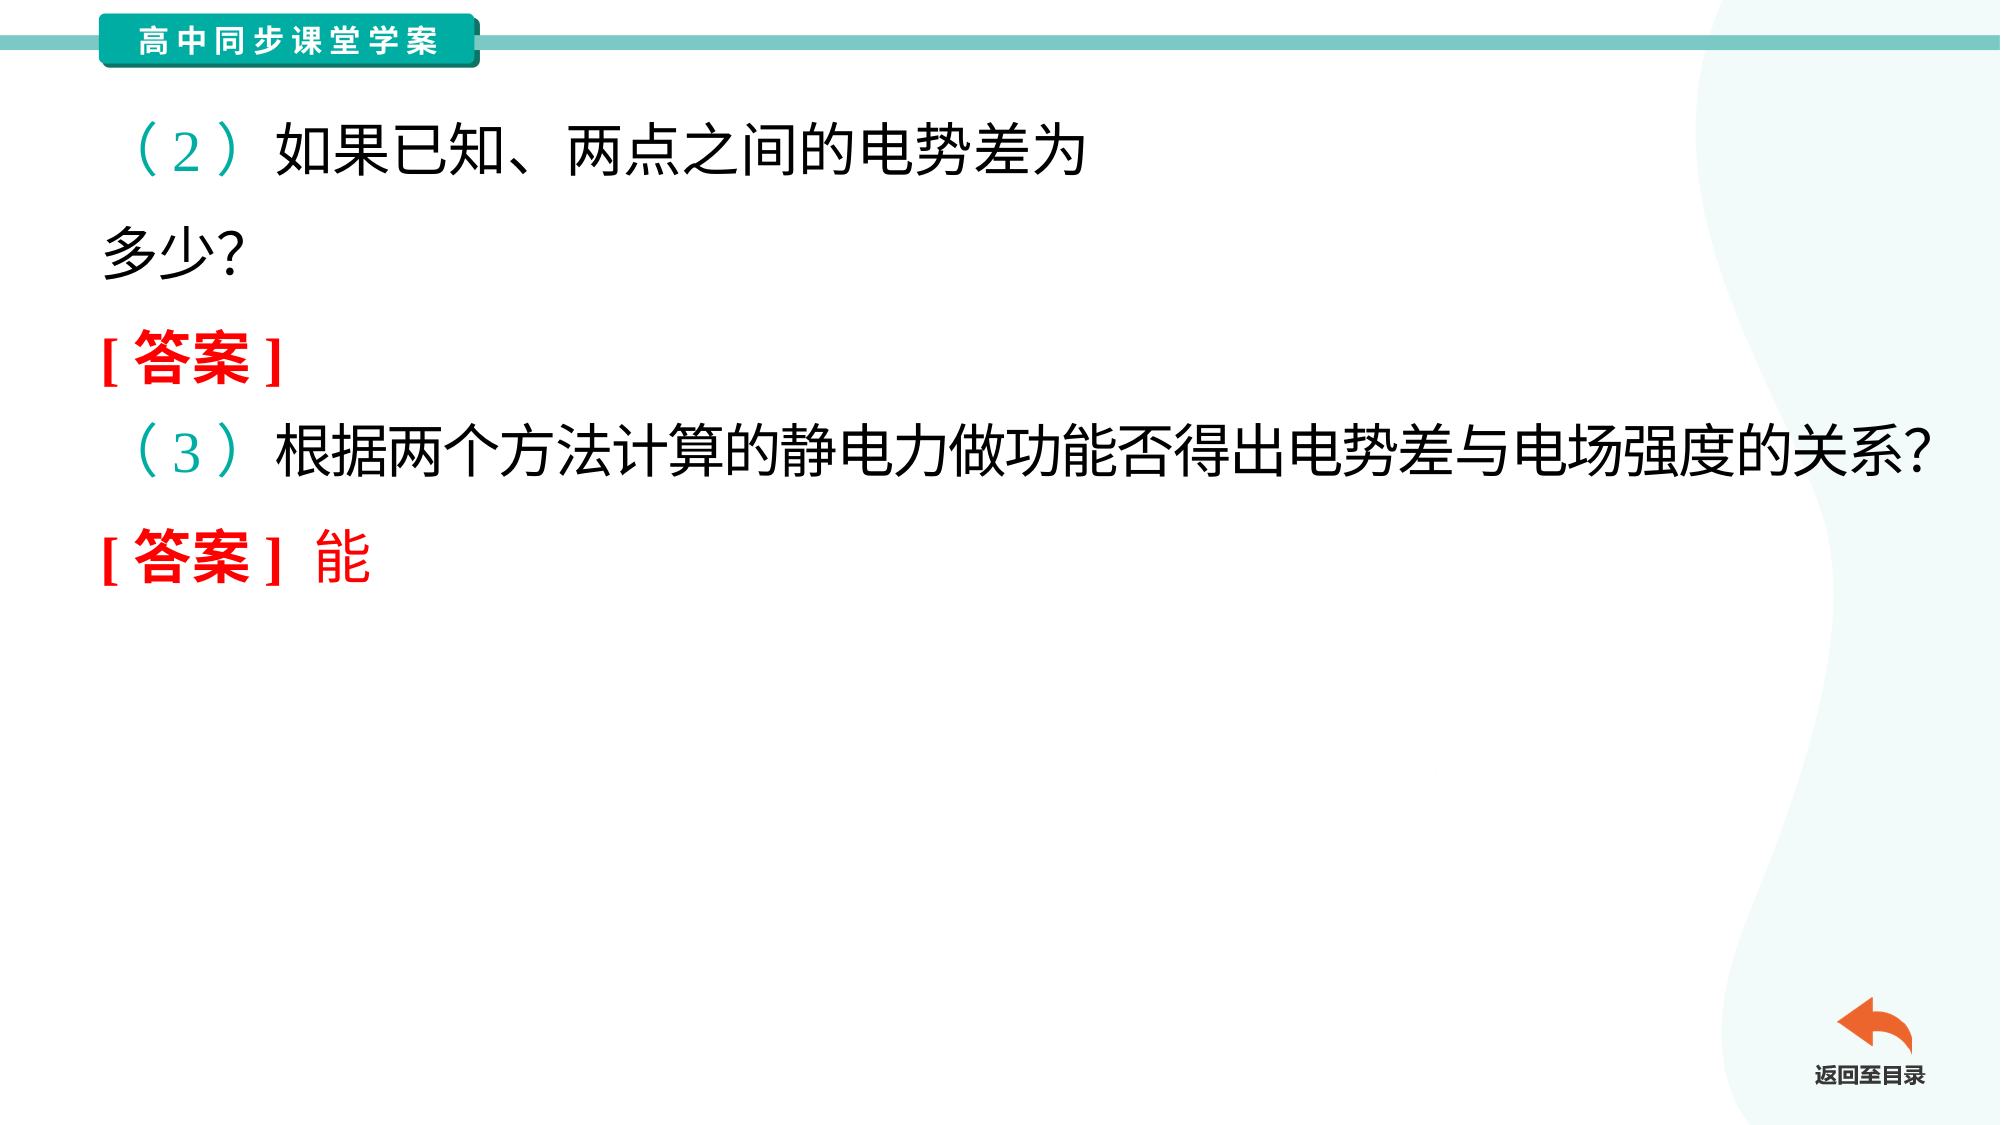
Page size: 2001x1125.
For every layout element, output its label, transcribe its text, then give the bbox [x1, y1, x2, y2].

picture [0, 0, 2000, 1125]
text_box （3）根据两个方法计算的静电力做功能否得出电势差与电场强度的关系？ [100, 380, 1899, 474]
